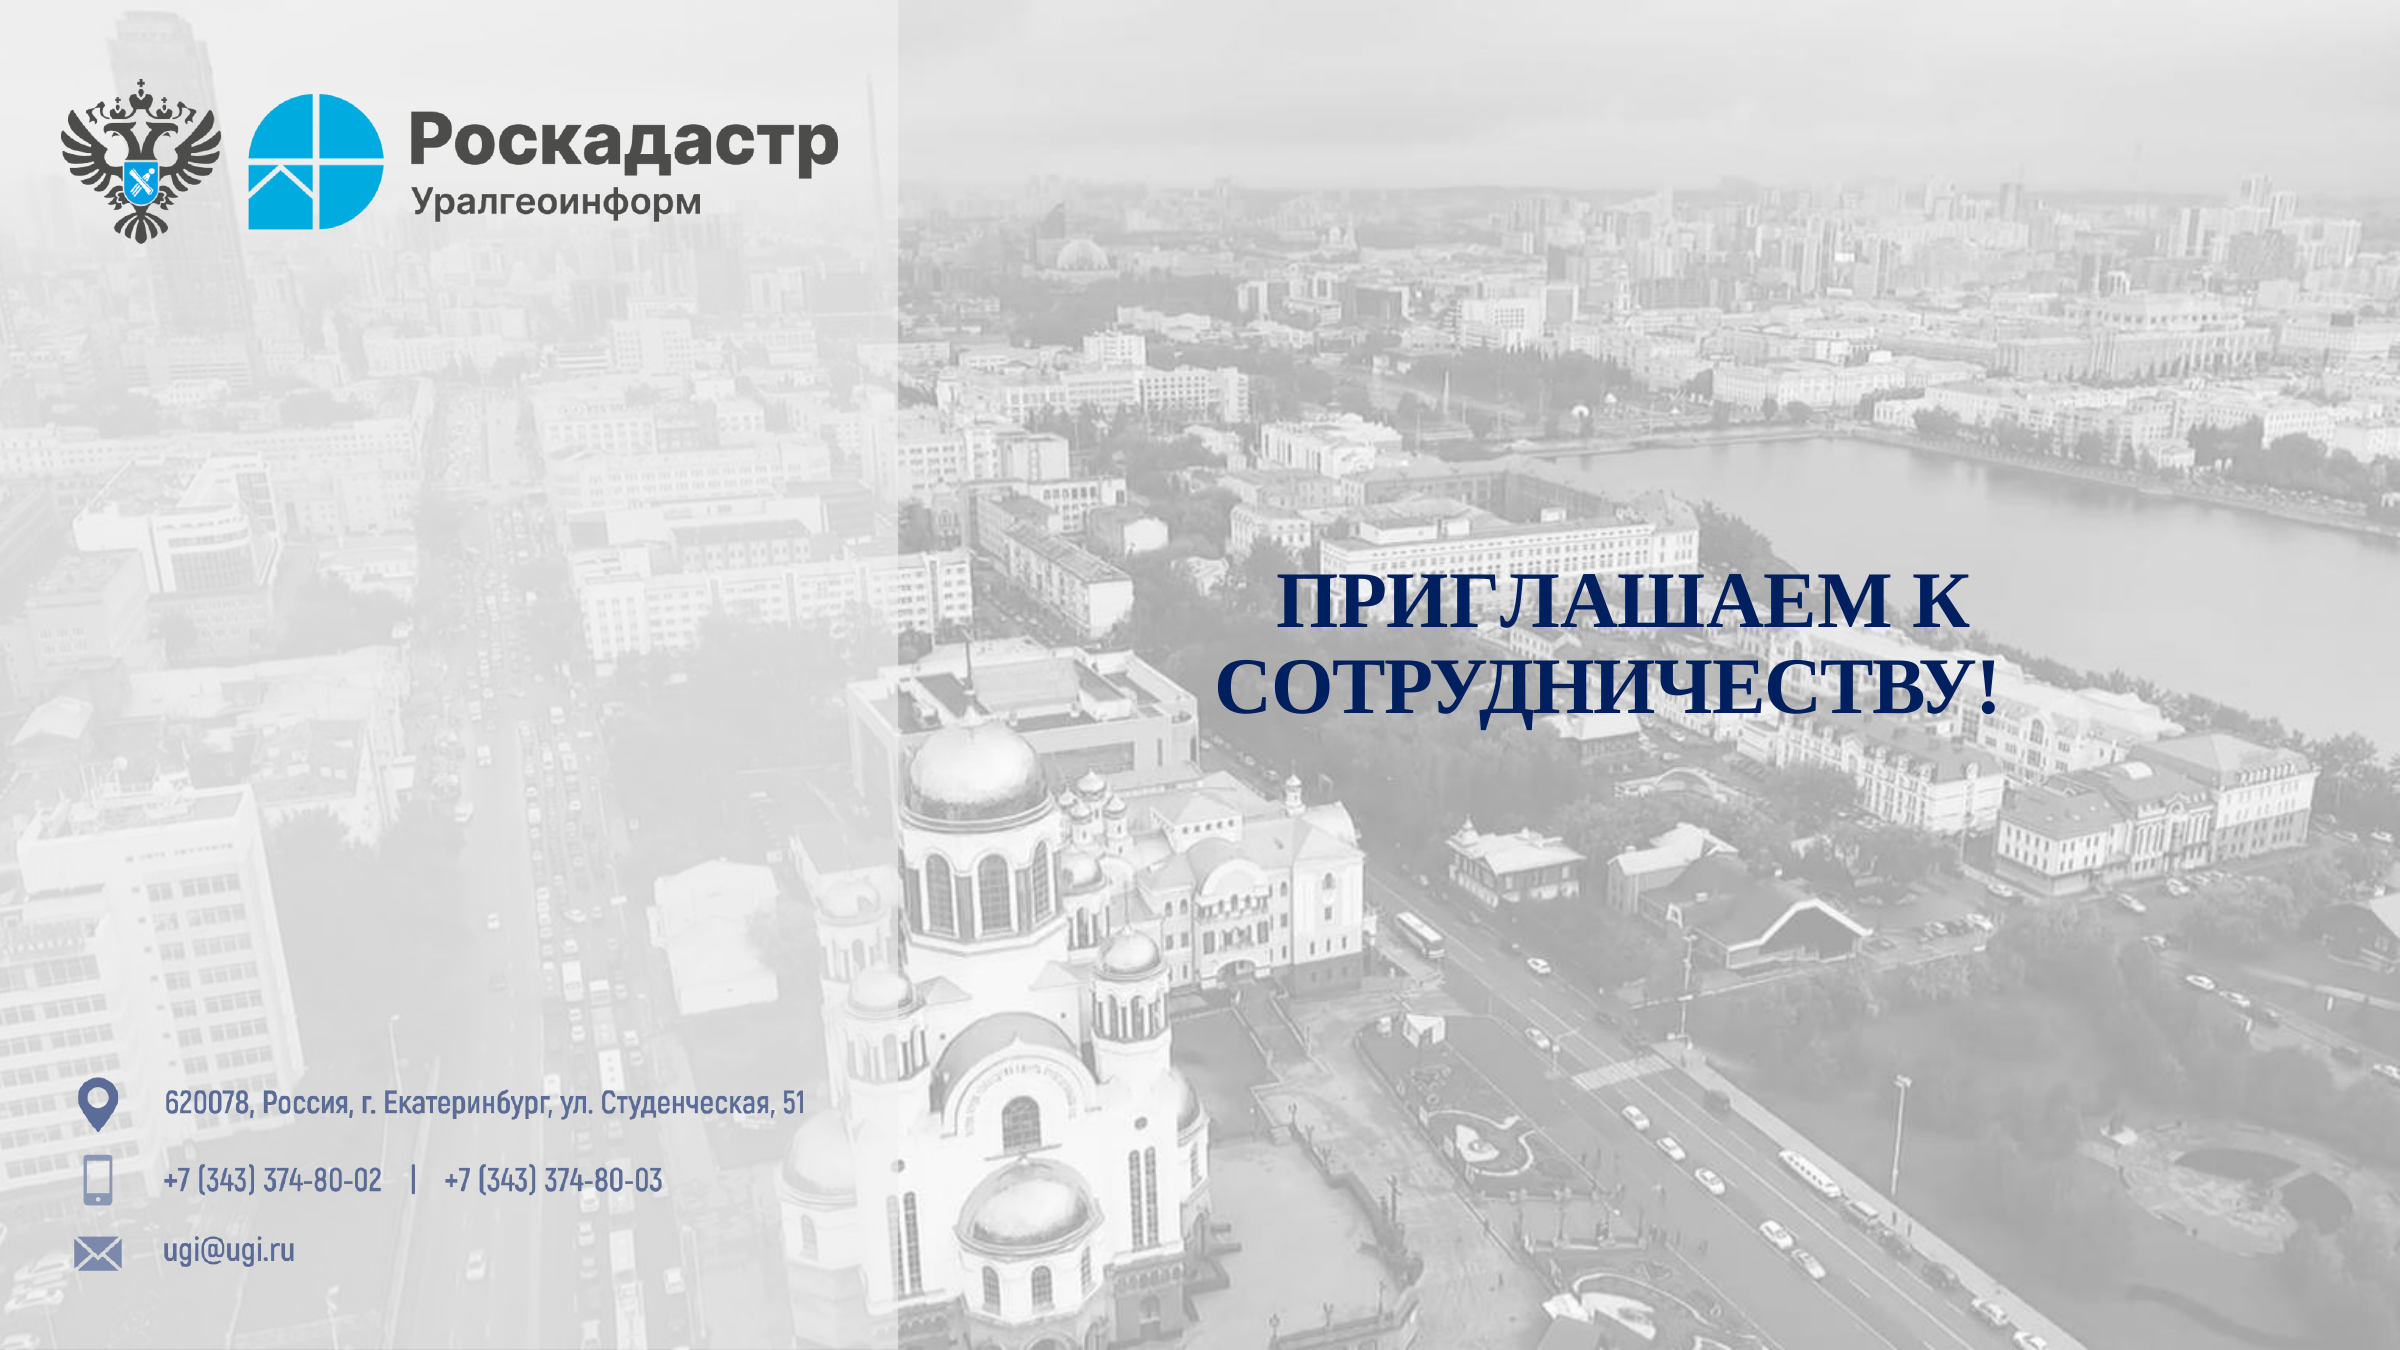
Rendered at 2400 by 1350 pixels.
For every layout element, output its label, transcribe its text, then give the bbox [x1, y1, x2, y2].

picture [899, 0, 2400, 1350]
picture [60, 78, 838, 244]
picture [74, 1077, 803, 1271]
title ПРИГЛАШАЕМ К СОТРУДНИЧЕСТВУ! [1212, 543, 2023, 783]
